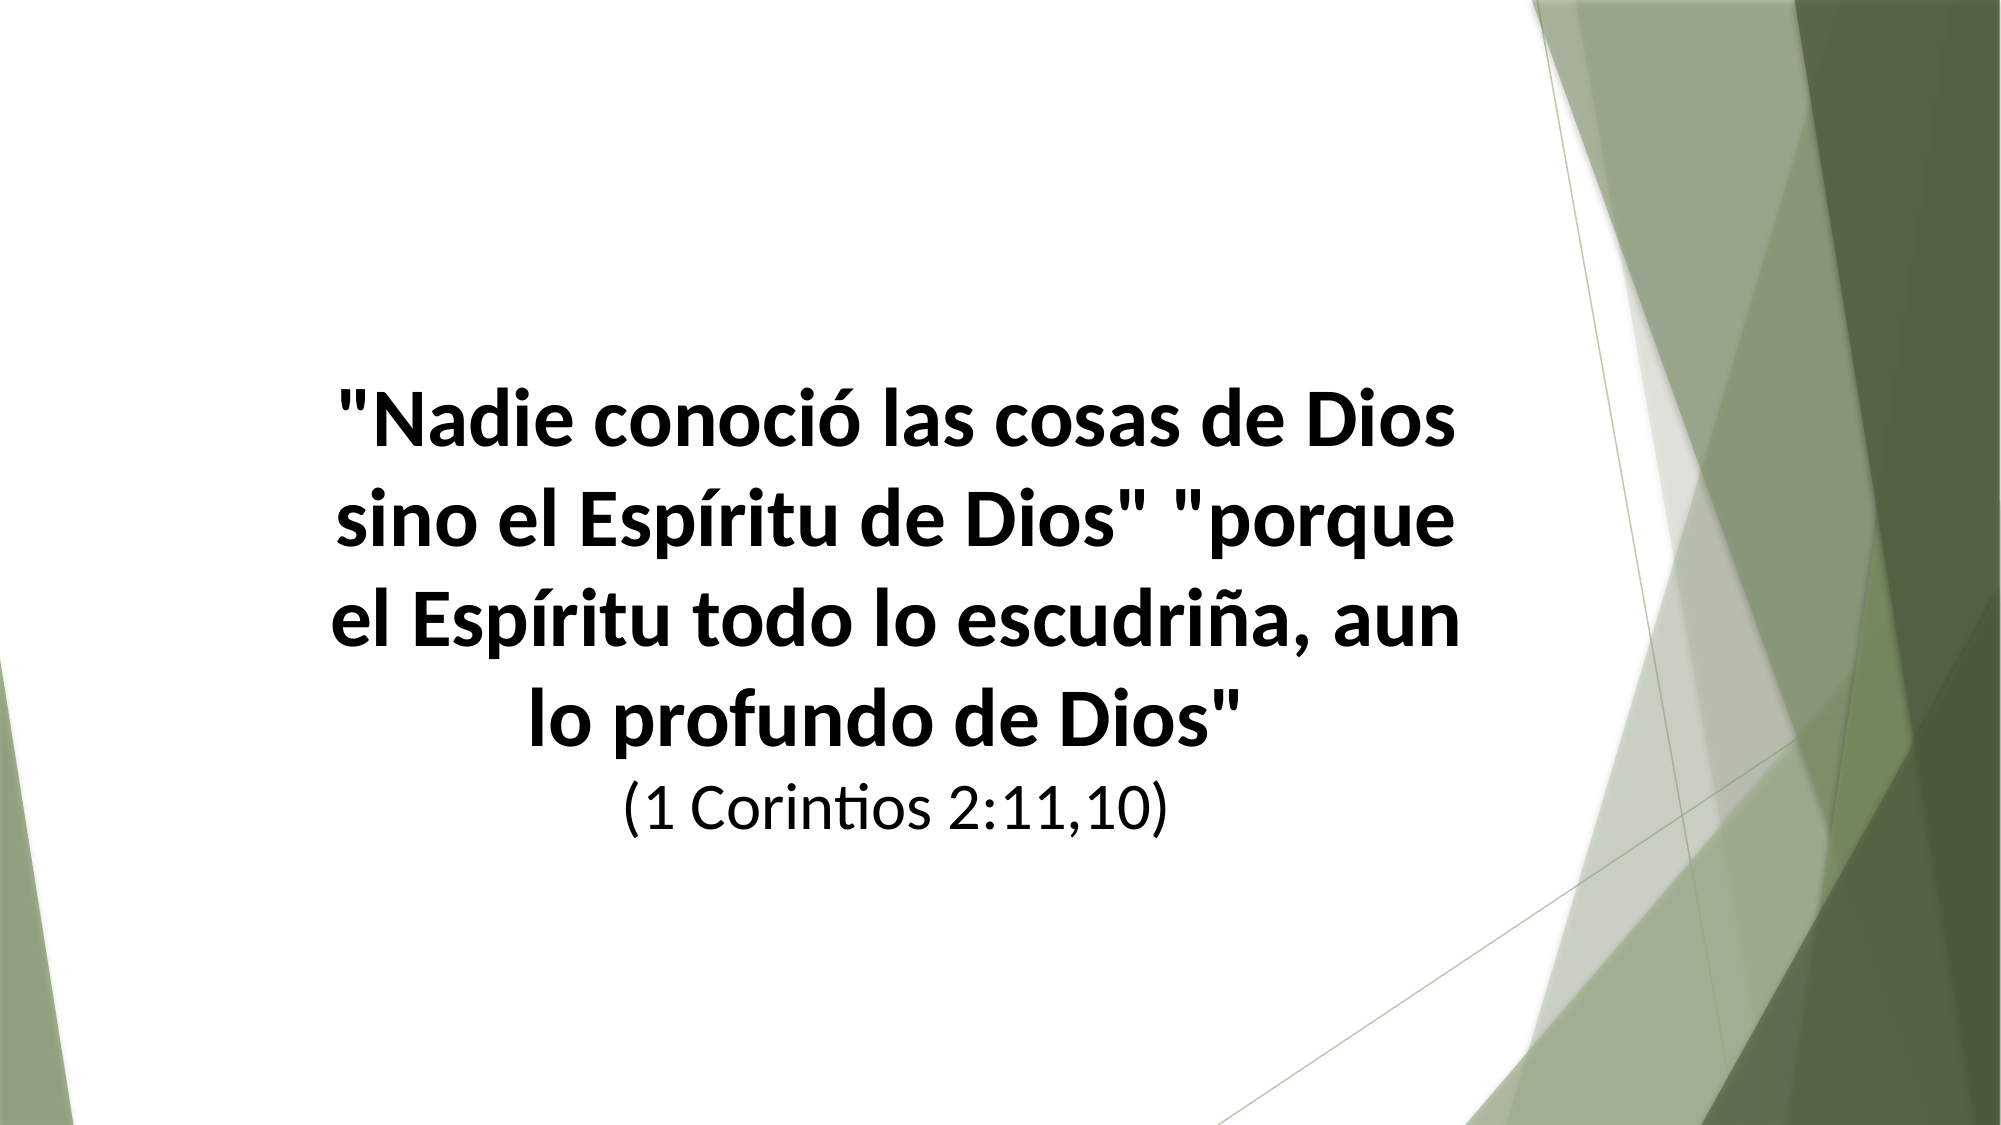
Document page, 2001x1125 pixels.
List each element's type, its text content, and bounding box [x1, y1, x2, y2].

text_box "Nadie conoció las cosas de Dios sino el Espíritu de Dios" "porque el Espíritu todo lo escudriña, aun lo profundo de Dios" (1 Corintios 2:11,10) [314, 355, 1479, 851]
